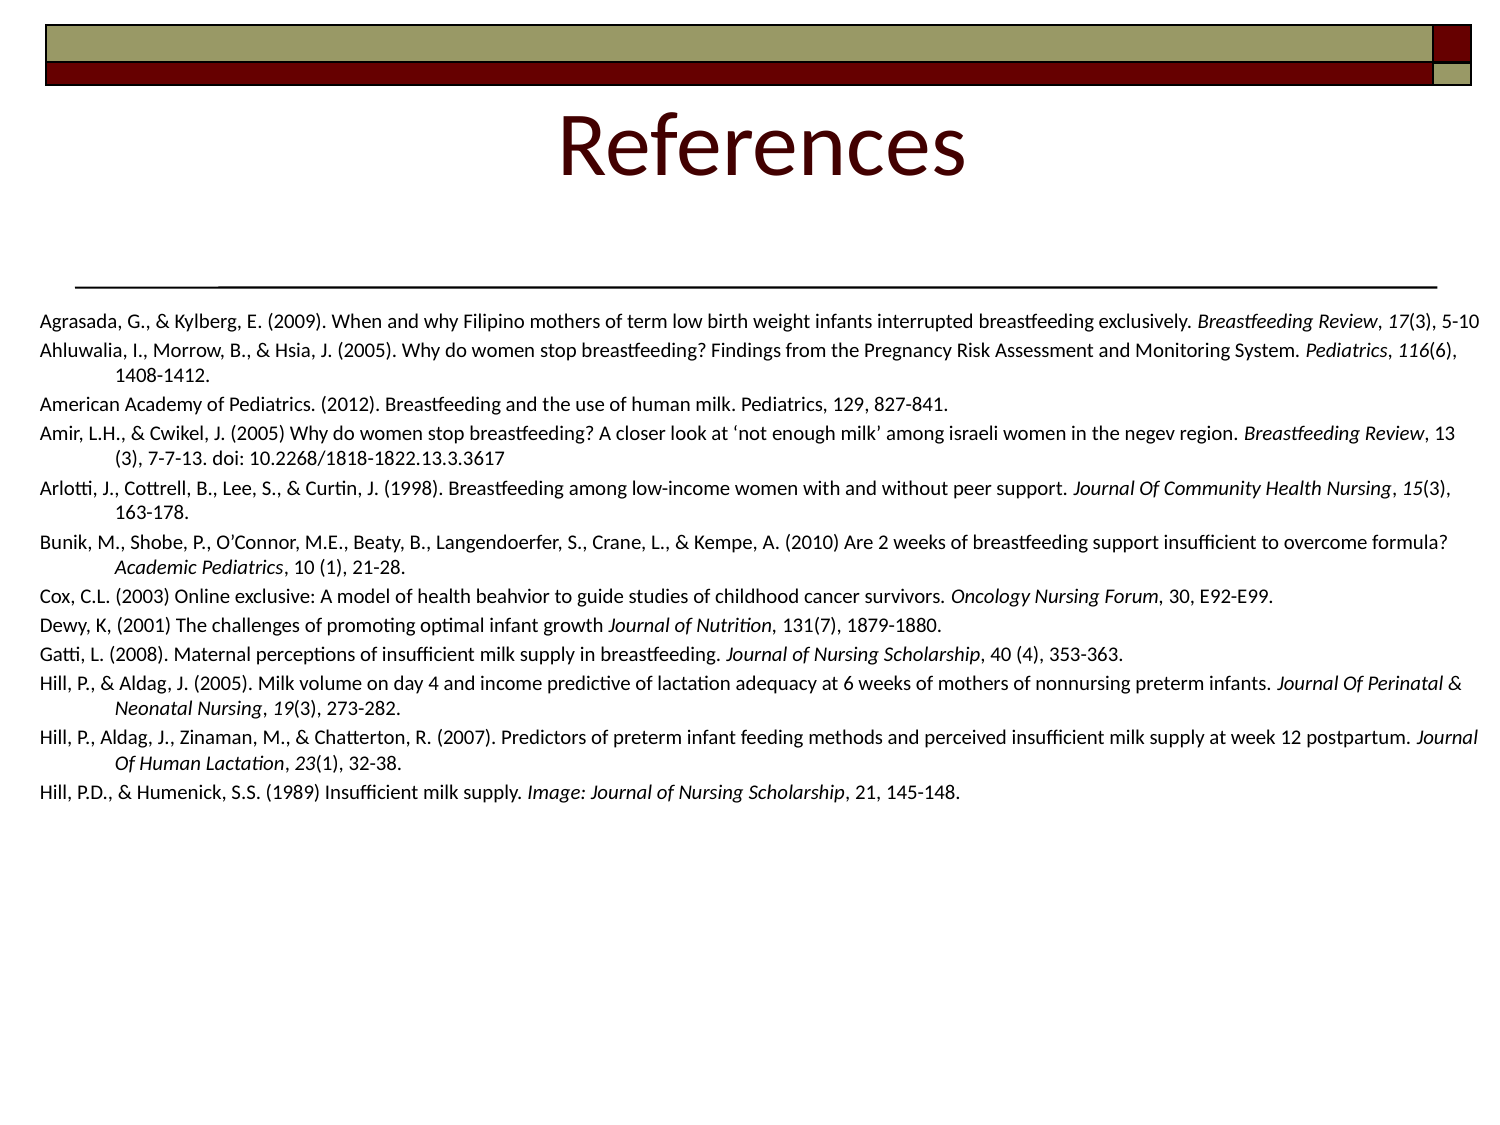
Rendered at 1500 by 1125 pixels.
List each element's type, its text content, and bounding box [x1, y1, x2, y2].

title References [87, 99, 1438, 288]
list Agrasada, G., & Kylberg, E. (2009). When and why Filipino mothers of term low birth weight infants interrupted breastfeeding exclusively. Breastfeeding Review, 17(3), 5-10 Ahluwalia, I., Morrow, B., & Hsia, J. (2005). Why do women stop breastfeeding? Findings from the Pregnancy Risk Assessment and Monitoring System. Pediatrics, 116(6), 1408-1412. American Academy of Pediatrics. (2012). Breastfeeding and the use of human milk. Pediatrics, 129, 827-841. Amir, L.H., & Cwikel, J. (2005) Why do women stop breastfeeding? A closer look at ‘not enough milk’ among israeli women in the negev region. Breastfeeding Review, 13 (3), 7-7-13. doi: 10.2268/1818-1822.13.3.3617 Arlotti, J., Cottrell, B., Lee, S., & Curtin, J. (1998). Breastfeeding among low-income women with and without peer support. Journal Of Community Health Nursing, 15(3), 163-178. Bunik, M., Shobe, P., O’Connor, M.E., Beaty, B., Langendoerfer, S., Crane, L., & Kempe, A. (2010) Are 2 weeks of breastfeeding support insufficient to overcome formula? Academic Pediatrics, 10 (1), 21-28. Cox, C.L. (2003) Online exclusive: A model of health beahvior to guide studies of childhood cancer survivors. Oncology Nursing Forum, 30, E92-E99. Dewy, K, (2001) The challenges of promoting optimal infant growth Journal of Nutrition, 131(7), 1879-1880. Gatti, L. (2008). Maternal perceptions of insufficient milk supply in breastfeeding. Journal of Nursing Scholarship, 40 (4), 353-363. Hill, P., & Aldag, J. (2005). Milk volume on day 4 and income predictive of lactation adequacy at 6 weeks of mothers of nonnursing preterm infants. Journal Of Perinatal & Neonatal Nursing, 19(3), 273-282. Hill, P., Aldag, J., Zinaman, M., & Chatterton, R. (2007). Predictors of preterm infant feeding methods and perceived insufficient milk supply at week 12 postpartum. Journal Of Human Lactation, 23(1), 32-38. Hill, P.D., & Humenick, S.S. (1989) Insufficient milk supply. Image: Journal of Nursing Scholarship, 21, 145-148. [24, 299, 1500, 1125]
